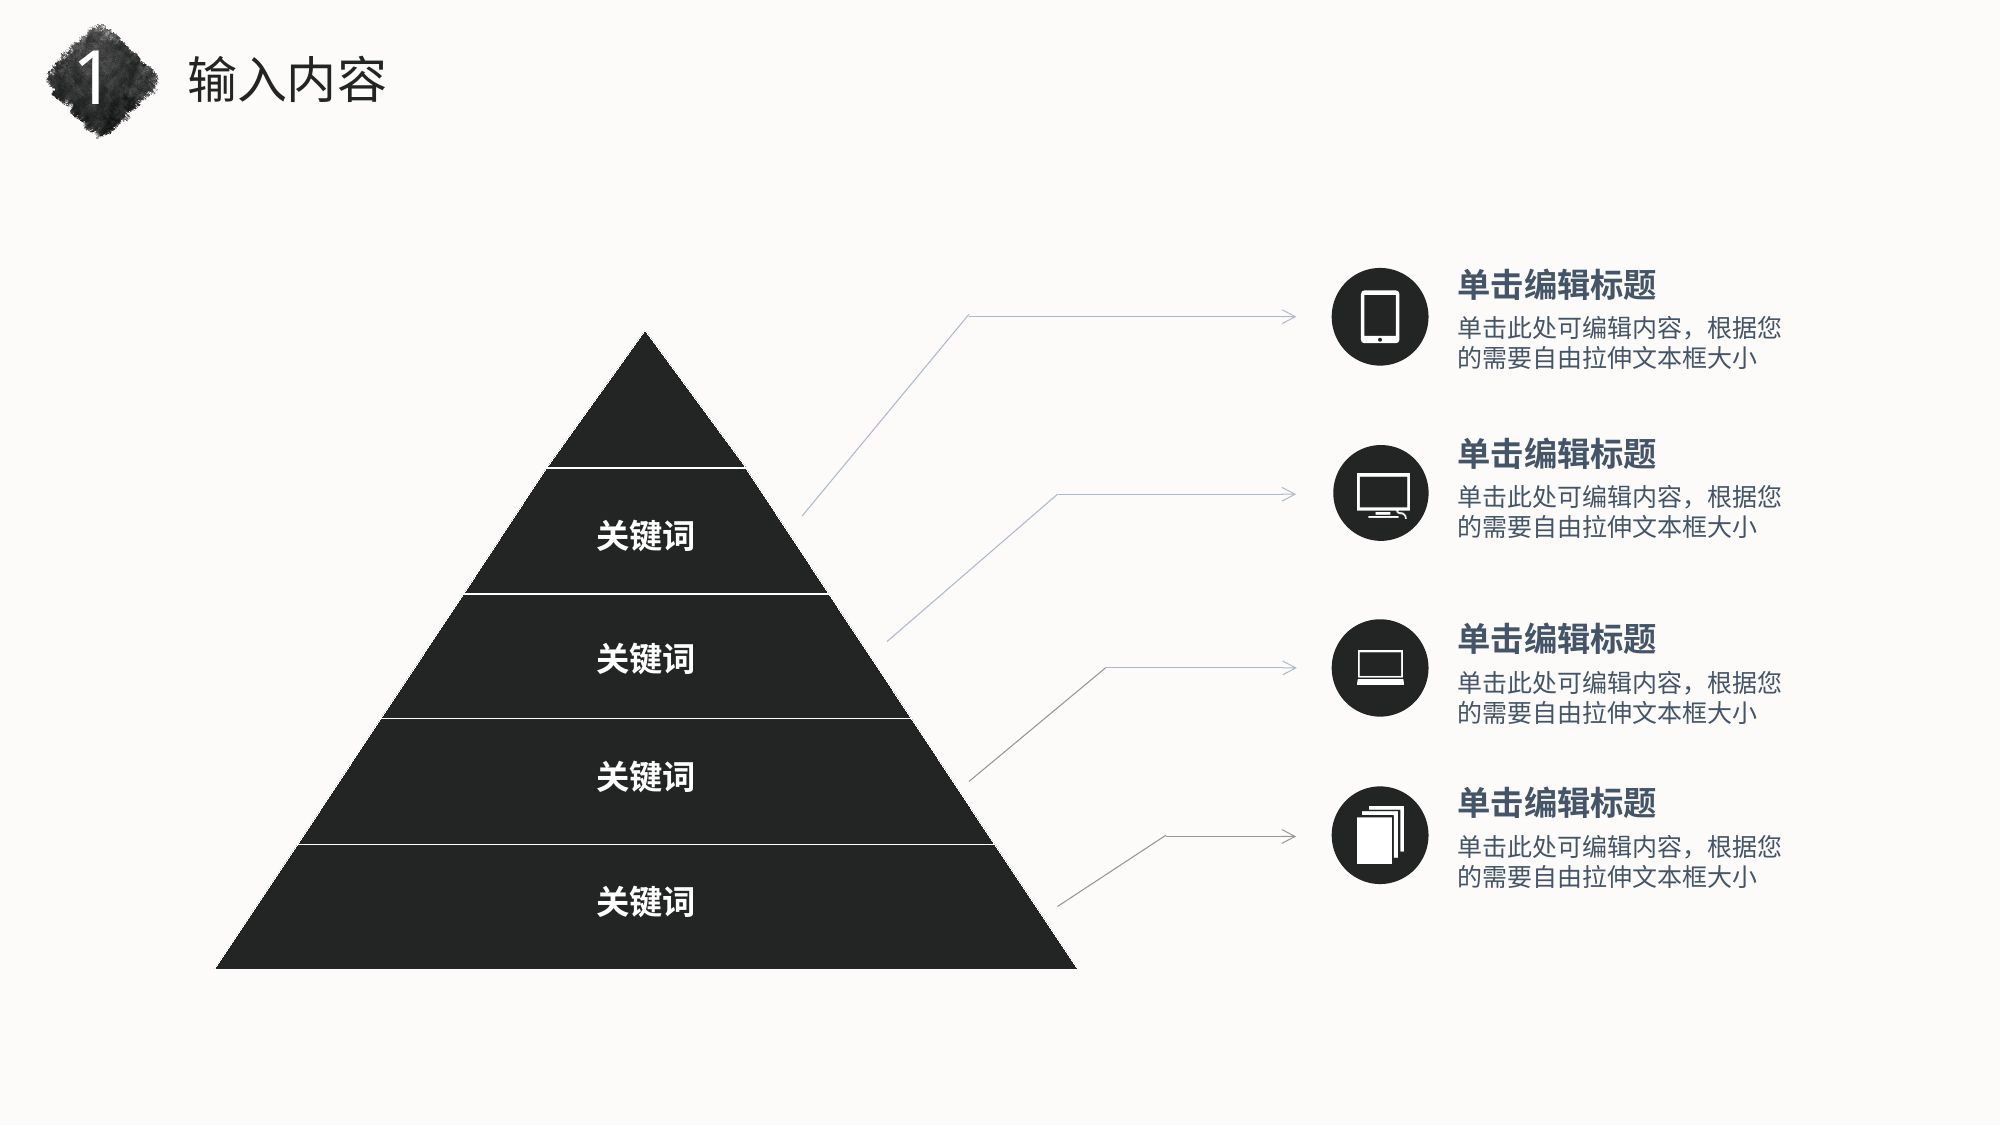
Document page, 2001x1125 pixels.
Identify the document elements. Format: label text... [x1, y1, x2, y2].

text_box [1331, 786, 1429, 885]
picture [1356, 473, 1410, 520]
picture [1356, 650, 1405, 686]
text_box 单击此处可编辑内容，根据您的需要自由拉伸文本框大小 [1457, 667, 1791, 728]
text_box [1333, 445, 1429, 541]
text_box 单击编辑标题 [1457, 263, 1842, 304]
text_box 单击此处可编辑内容，根据您的需要自由拉伸文本框大小 [1457, 481, 1791, 542]
picture [1356, 806, 1405, 865]
text_box [1331, 267, 1429, 366]
text_box 单击编辑标题 [1457, 618, 1842, 659]
text_box [381, 594, 912, 718]
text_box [801, 314, 970, 517]
text_box 关键词 [432, 877, 860, 925]
text_box [297, 718, 995, 844]
text_box 输入内容 [172, 41, 543, 117]
text_box 单击编辑标题 [1457, 782, 1842, 823]
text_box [886, 493, 1058, 642]
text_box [1057, 834, 1167, 907]
text_box 关键词 [432, 752, 860, 800]
text_box 单击此处可编辑内容，根据您的需要自由拉伸文本框大小 [1457, 831, 1791, 892]
text_box [463, 528, 830, 594]
text_box [1331, 619, 1429, 717]
text_box 关键词 [506, 511, 786, 560]
text_box [518, 468, 775, 511]
picture [42, 22, 163, 139]
text_box [1360, 290, 1400, 344]
text_box 关键词 [483, 634, 810, 682]
text_box [214, 844, 1078, 970]
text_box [968, 667, 1106, 782]
text_box 单击编辑标题 [1457, 432, 1842, 473]
text_box 单击此处可编辑内容，根据您的需要自由拉伸文本框大小 [1457, 312, 1791, 373]
text_box [546, 330, 747, 468]
